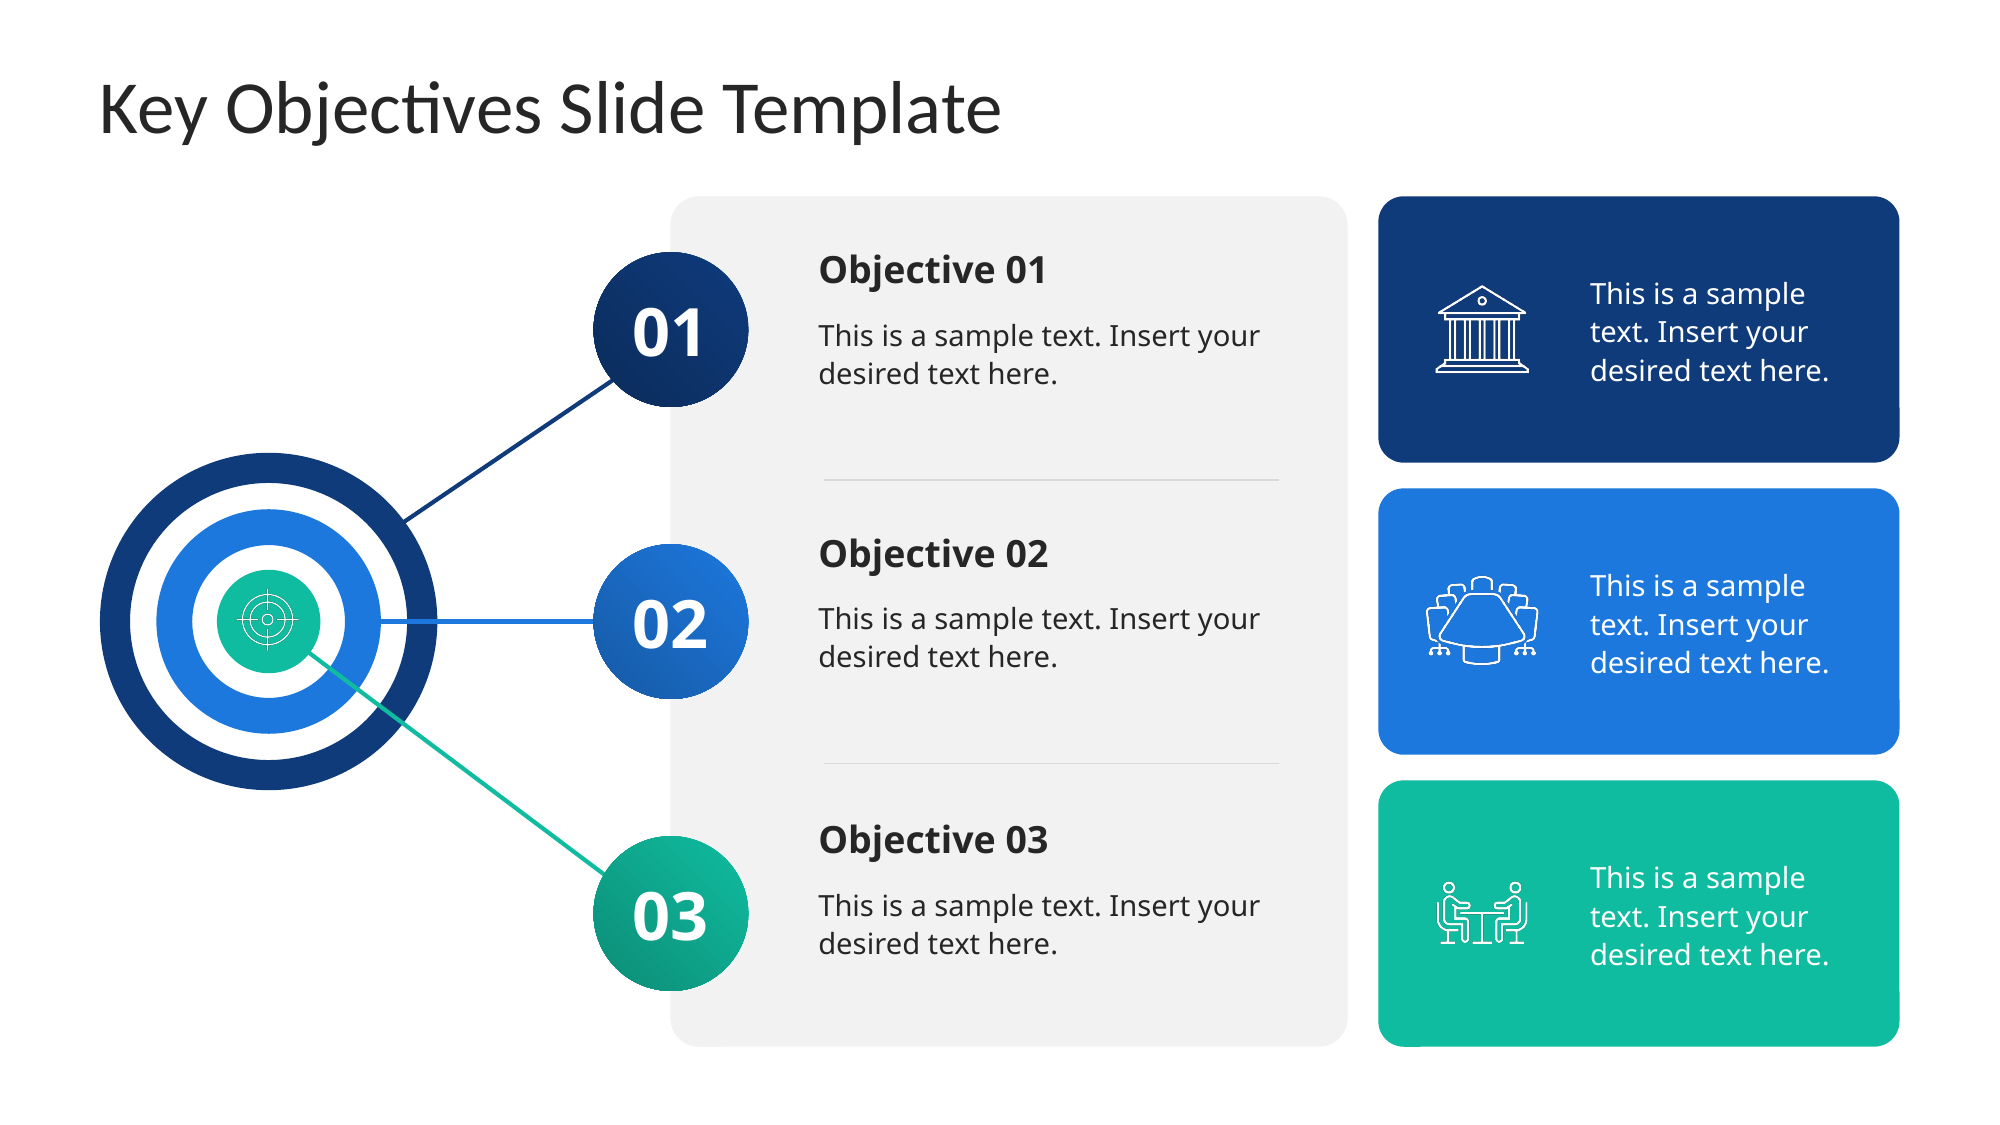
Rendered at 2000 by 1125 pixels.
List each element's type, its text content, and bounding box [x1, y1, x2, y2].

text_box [818, 238, 1286, 1009]
text_box 03 [628, 875, 714, 952]
text_box 02 [628, 583, 714, 660]
text_box [668, 194, 1350, 1049]
title Key Objectives Slide Template [99, 57, 1900, 150]
text_box This is a sample text. Insert your desired text here. [1590, 851, 1855, 977]
picture [1423, 854, 1542, 973]
text_box 01 [628, 291, 714, 368]
text_box This is a sample text. Insert your desired text here. [1590, 267, 1855, 393]
picture [231, 583, 304, 656]
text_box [393, 378, 615, 530]
text_box [591, 542, 751, 702]
text_box [591, 250, 751, 410]
text_box [1376, 194, 1902, 465]
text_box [270, 623, 615, 883]
text_box [1376, 486, 1902, 757]
text_box This is a sample text. Insert your desired text here. [1590, 559, 1855, 685]
text_box [1376, 778, 1902, 1049]
text_box [591, 834, 751, 994]
picture [1423, 270, 1542, 389]
picture [1423, 562, 1542, 681]
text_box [99, 452, 438, 791]
